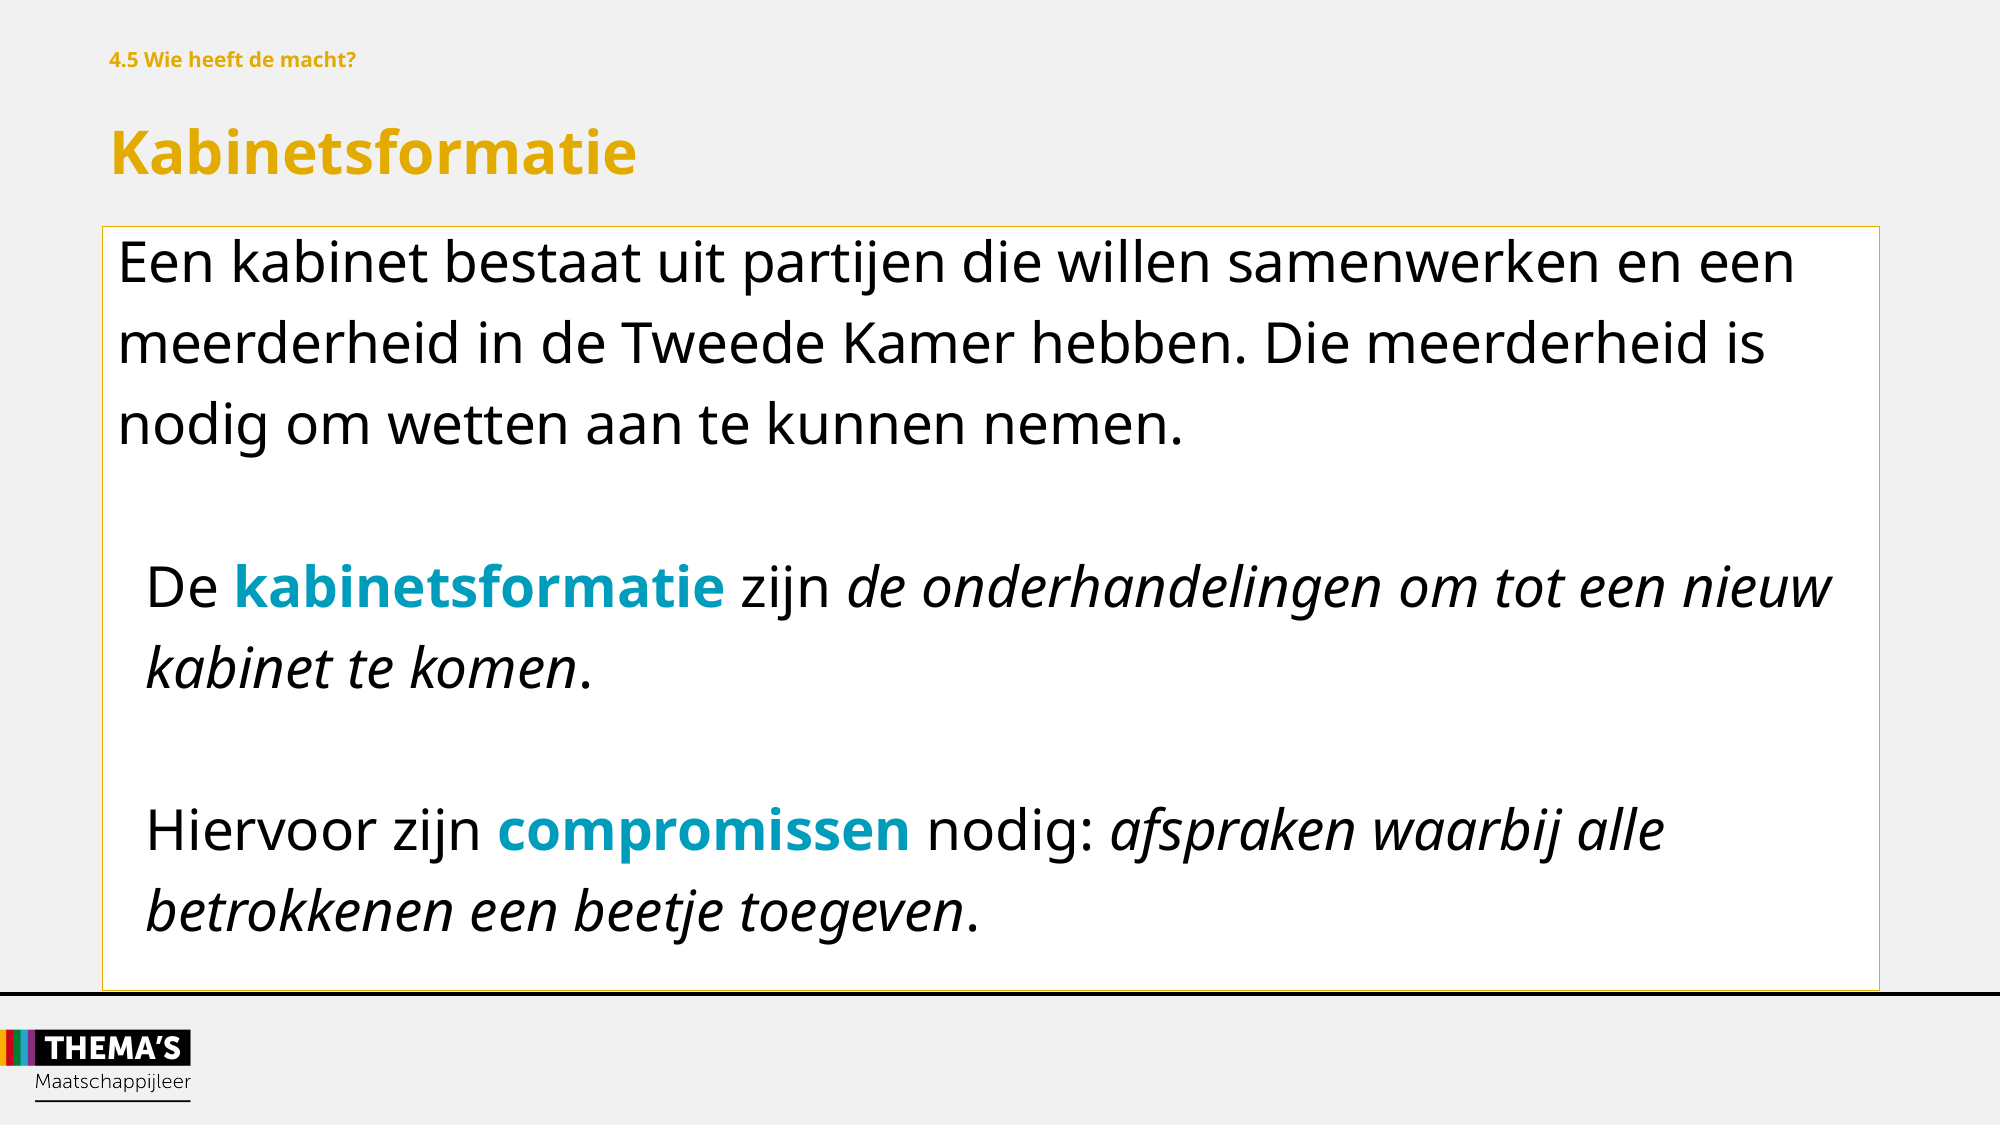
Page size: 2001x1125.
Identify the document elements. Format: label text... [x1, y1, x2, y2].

list 4.5 Wie heeft de macht? [94, 33, 941, 88]
picture [0, 993, 203, 1125]
list Een kabinet bestaat uit partijen die willen samenwerken en een meerderheid in de Tweede Kamer hebben. Die meerderheid is nodig om wetten aan te kunnen nemen. De kabinetsformatie zijn de onderhandelingen om tot een nieuw kabinet te komen. Hiervoor zijn compromissen nodig: afspraken waarbij alle betrokkenen een beetje toegeven. [102, 226, 1880, 991]
list Kabinetsformatie [94, 114, 1879, 205]
